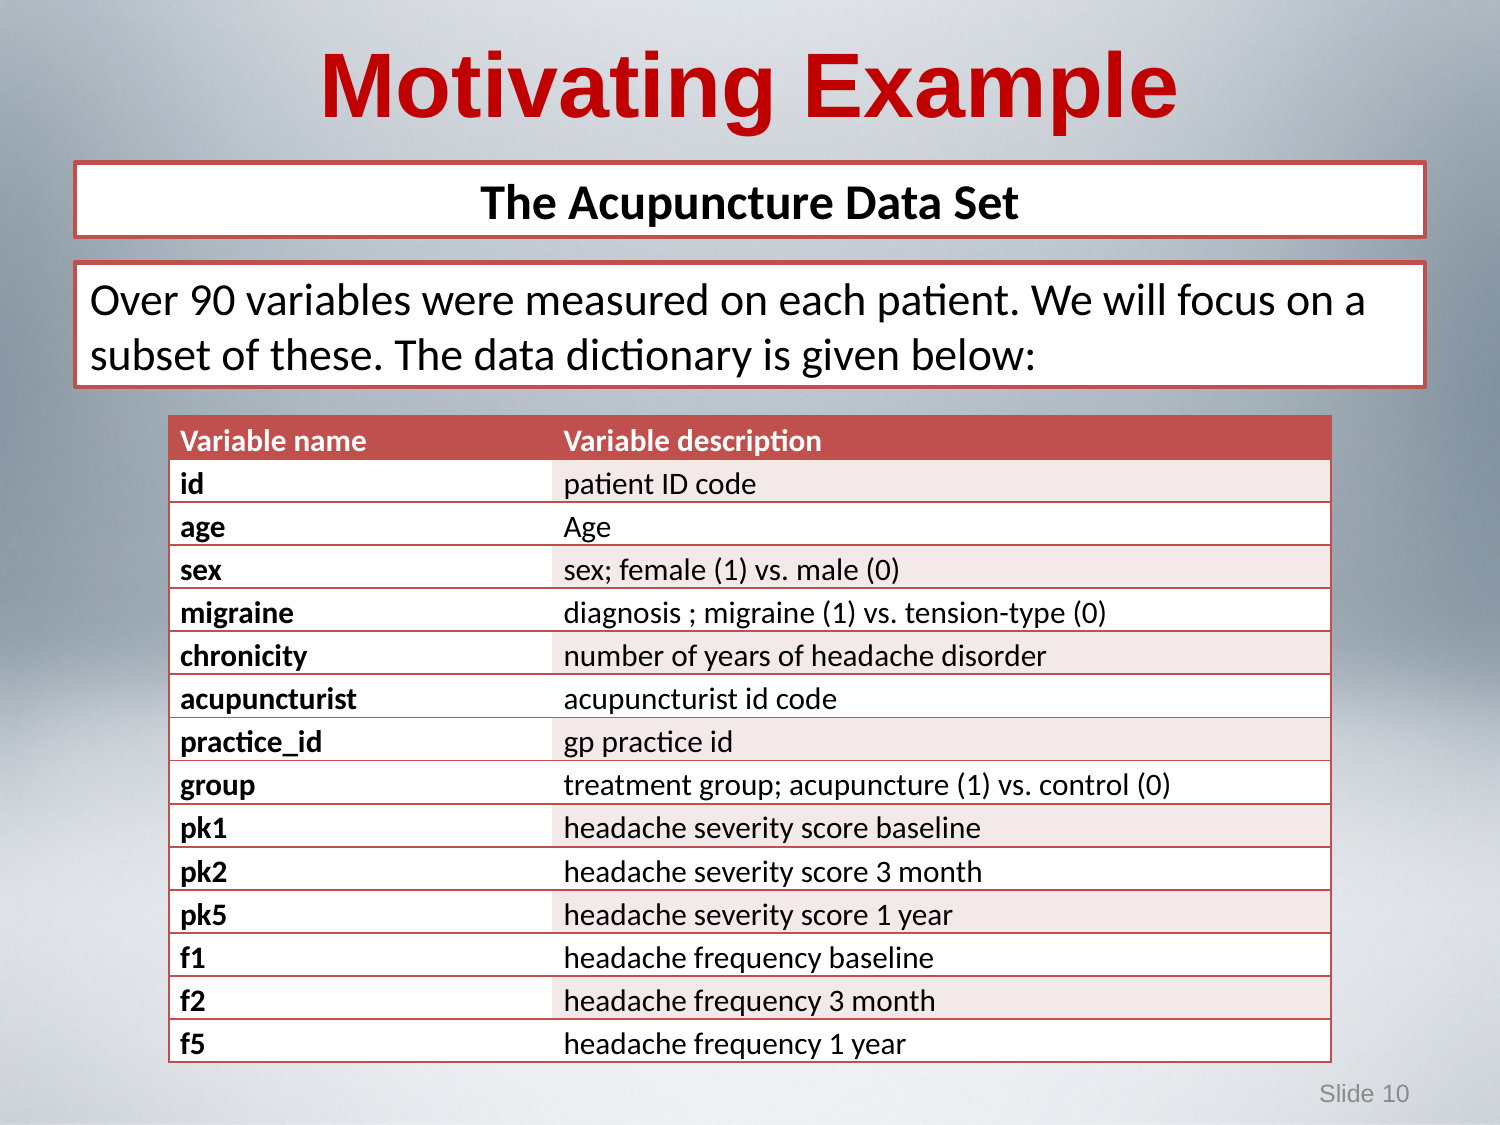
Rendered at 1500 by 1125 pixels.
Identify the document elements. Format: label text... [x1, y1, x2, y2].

table_cell id [170, 460, 552, 501]
slide_number Slide 10 [1074, 1062, 1425, 1123]
picture [0, 0, 1500, 1125]
table_header Variable name [170, 417, 552, 458]
table_cell acupuncturist id code [552, 675, 1330, 717]
table_cell gp practice id [552, 718, 1330, 760]
table_cell headache severity score 3 month [552, 848, 1330, 889]
table_cell treatment group; acupuncture (1) vs. control (0) [552, 761, 1330, 803]
table_cell sex [170, 546, 552, 587]
table_cell number of years of headache disorder [552, 632, 1330, 673]
title Motivating Example [75, 12, 1425, 150]
table_cell headache frequency baseline [552, 934, 1330, 975]
table_cell headache frequency 1 year [552, 1020, 1330, 1061]
table_cell headache severity score 1 year [552, 891, 1330, 932]
table_cell f2 [170, 977, 552, 1018]
text_box Over 90 variables were measured on each patient. We will focus on a subset of these. The data dictionary is given below: [73, 260, 1427, 389]
table_cell headache severity score baseline [552, 805, 1330, 846]
table_cell age [170, 503, 552, 544]
table_cell f1 [170, 934, 552, 975]
table_cell chronicity [170, 632, 552, 673]
table_cell pk1 [170, 805, 552, 846]
table_cell practice_id [170, 718, 552, 760]
table_cell acupuncturist [170, 675, 552, 717]
text_box The Acupuncture Data Set [73, 160, 1427, 239]
table_cell pk2 [170, 848, 552, 889]
table_header Variable description [552, 417, 1330, 458]
table_cell group [170, 761, 552, 803]
table_cell sex; female (1) vs. male (0) [552, 546, 1330, 587]
table_cell Age [552, 503, 1330, 544]
table_cell migraine [170, 589, 552, 630]
table_cell diagnosis ; migraine (1) vs. tension-type (0) [552, 589, 1330, 630]
table_cell headache frequency 3 month [552, 977, 1330, 1018]
table_cell f5 [170, 1020, 552, 1061]
table_cell patient ID code [552, 460, 1330, 501]
table_cell pk5 [170, 891, 552, 932]
